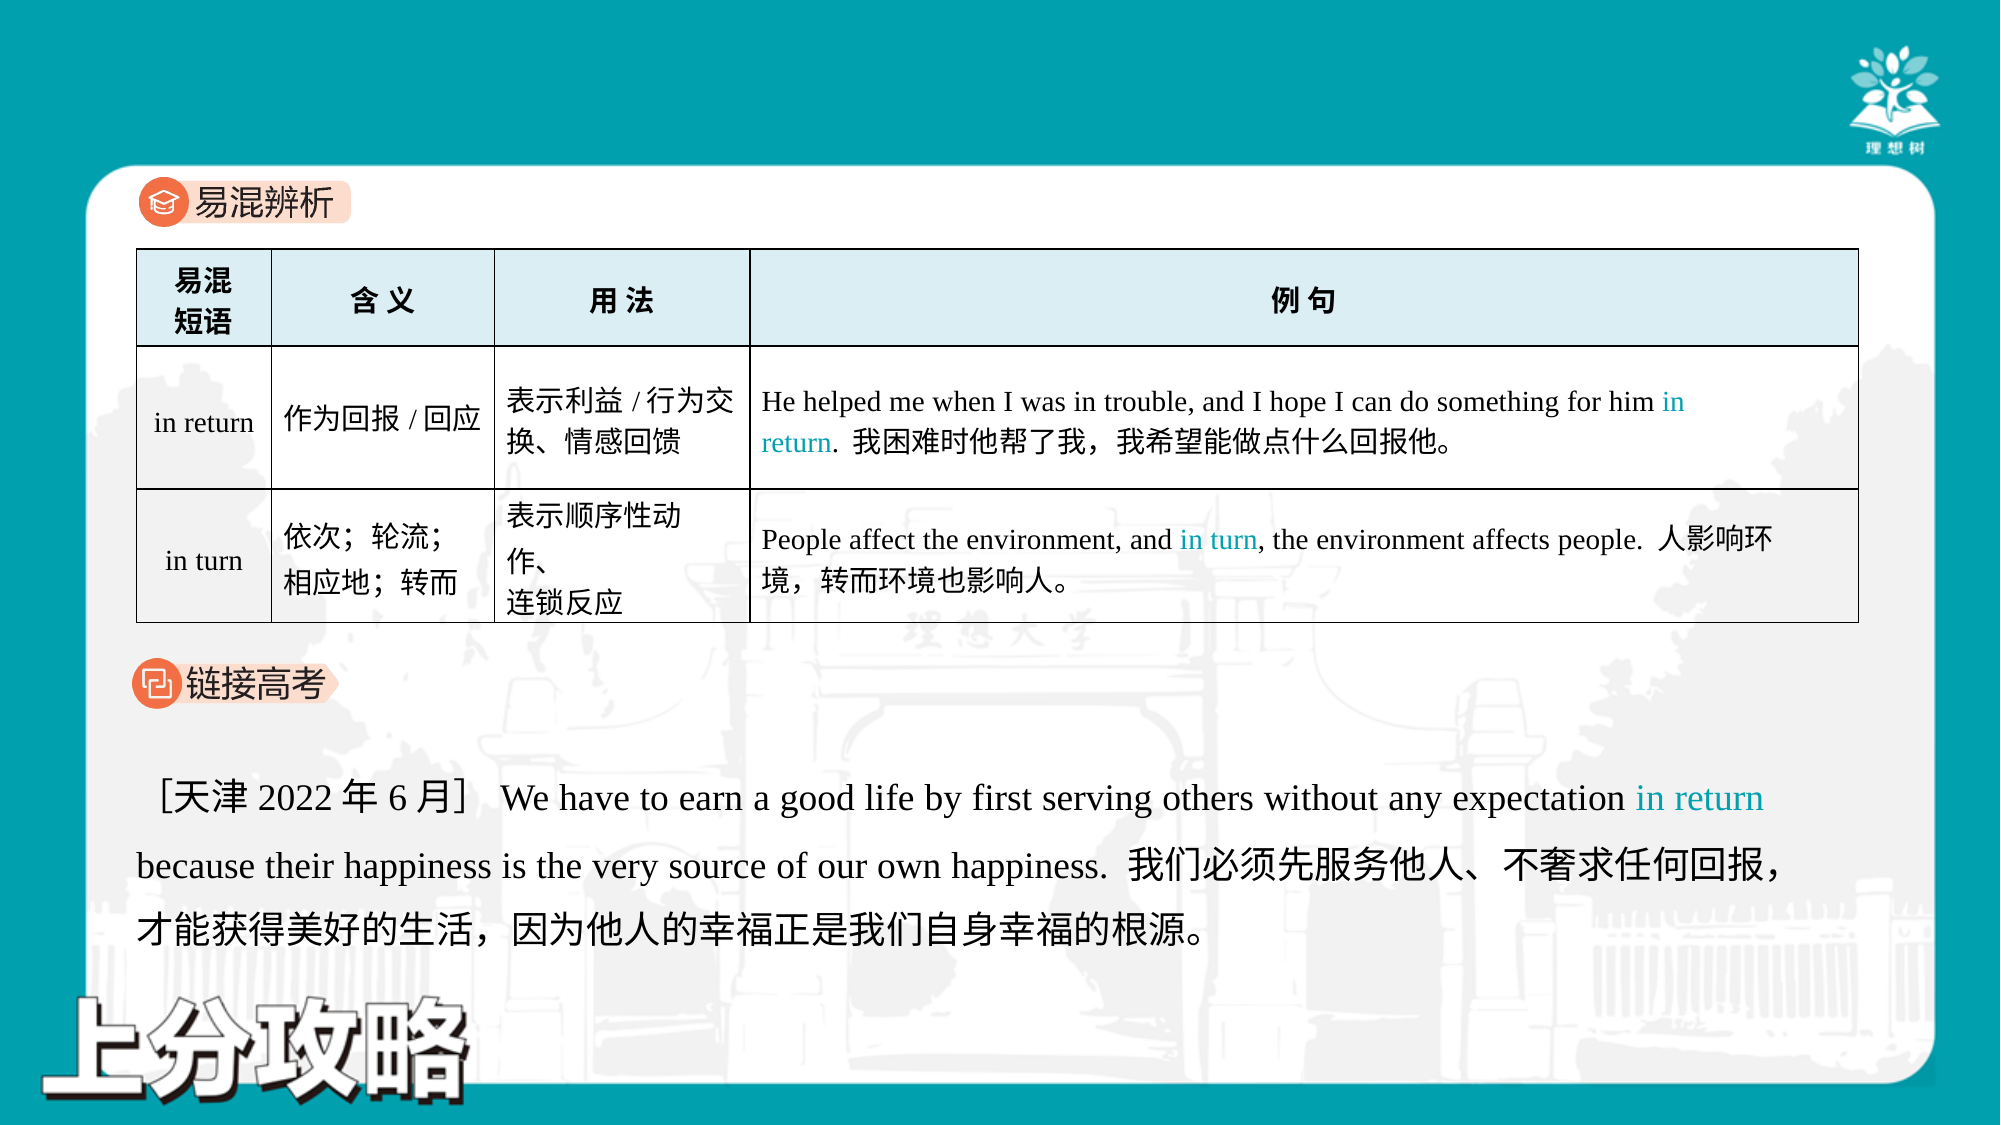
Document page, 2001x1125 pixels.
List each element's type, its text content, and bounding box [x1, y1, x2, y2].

table_cell 作为回报/回应 [272, 347, 494, 488]
table_header 含 义 [272, 250, 494, 345]
table_cell 表示顺序性动作、 连锁反应 [495, 490, 749, 622]
table_header 例 句 [751, 250, 1858, 345]
table_cell People affect the environment, and in turn, the environment affects people. 人影响环 境，转而环境也影响人。 [751, 490, 1858, 622]
table_cell 表示利益/行为交 换、情感回馈 [495, 347, 749, 488]
picture [0, 0, 2000, 1125]
table_header 用 法 [495, 250, 749, 345]
table_header 易混 短语 [137, 250, 271, 345]
table_cell 依次；轮流；相应地；转而 [272, 490, 494, 622]
table_cell in return [137, 347, 271, 488]
table_cell He helped me when I was in trouble, and I hope I can do something for him in return. 我困难时他帮了我，我希望能做点什么回报他。 [751, 347, 1858, 488]
table_cell in turn [137, 490, 271, 622]
text_box ［天津2022年6月］We have to earn a good life by first serving others without any expectation in return because their happiness is the very source of our own happiness. 我们必须先服务他人、不奢求任何回报， 才能获得美好的生活，因为他人的幸福正是我们自身幸福的根源。 #39 [136, 680, 1865, 944]
